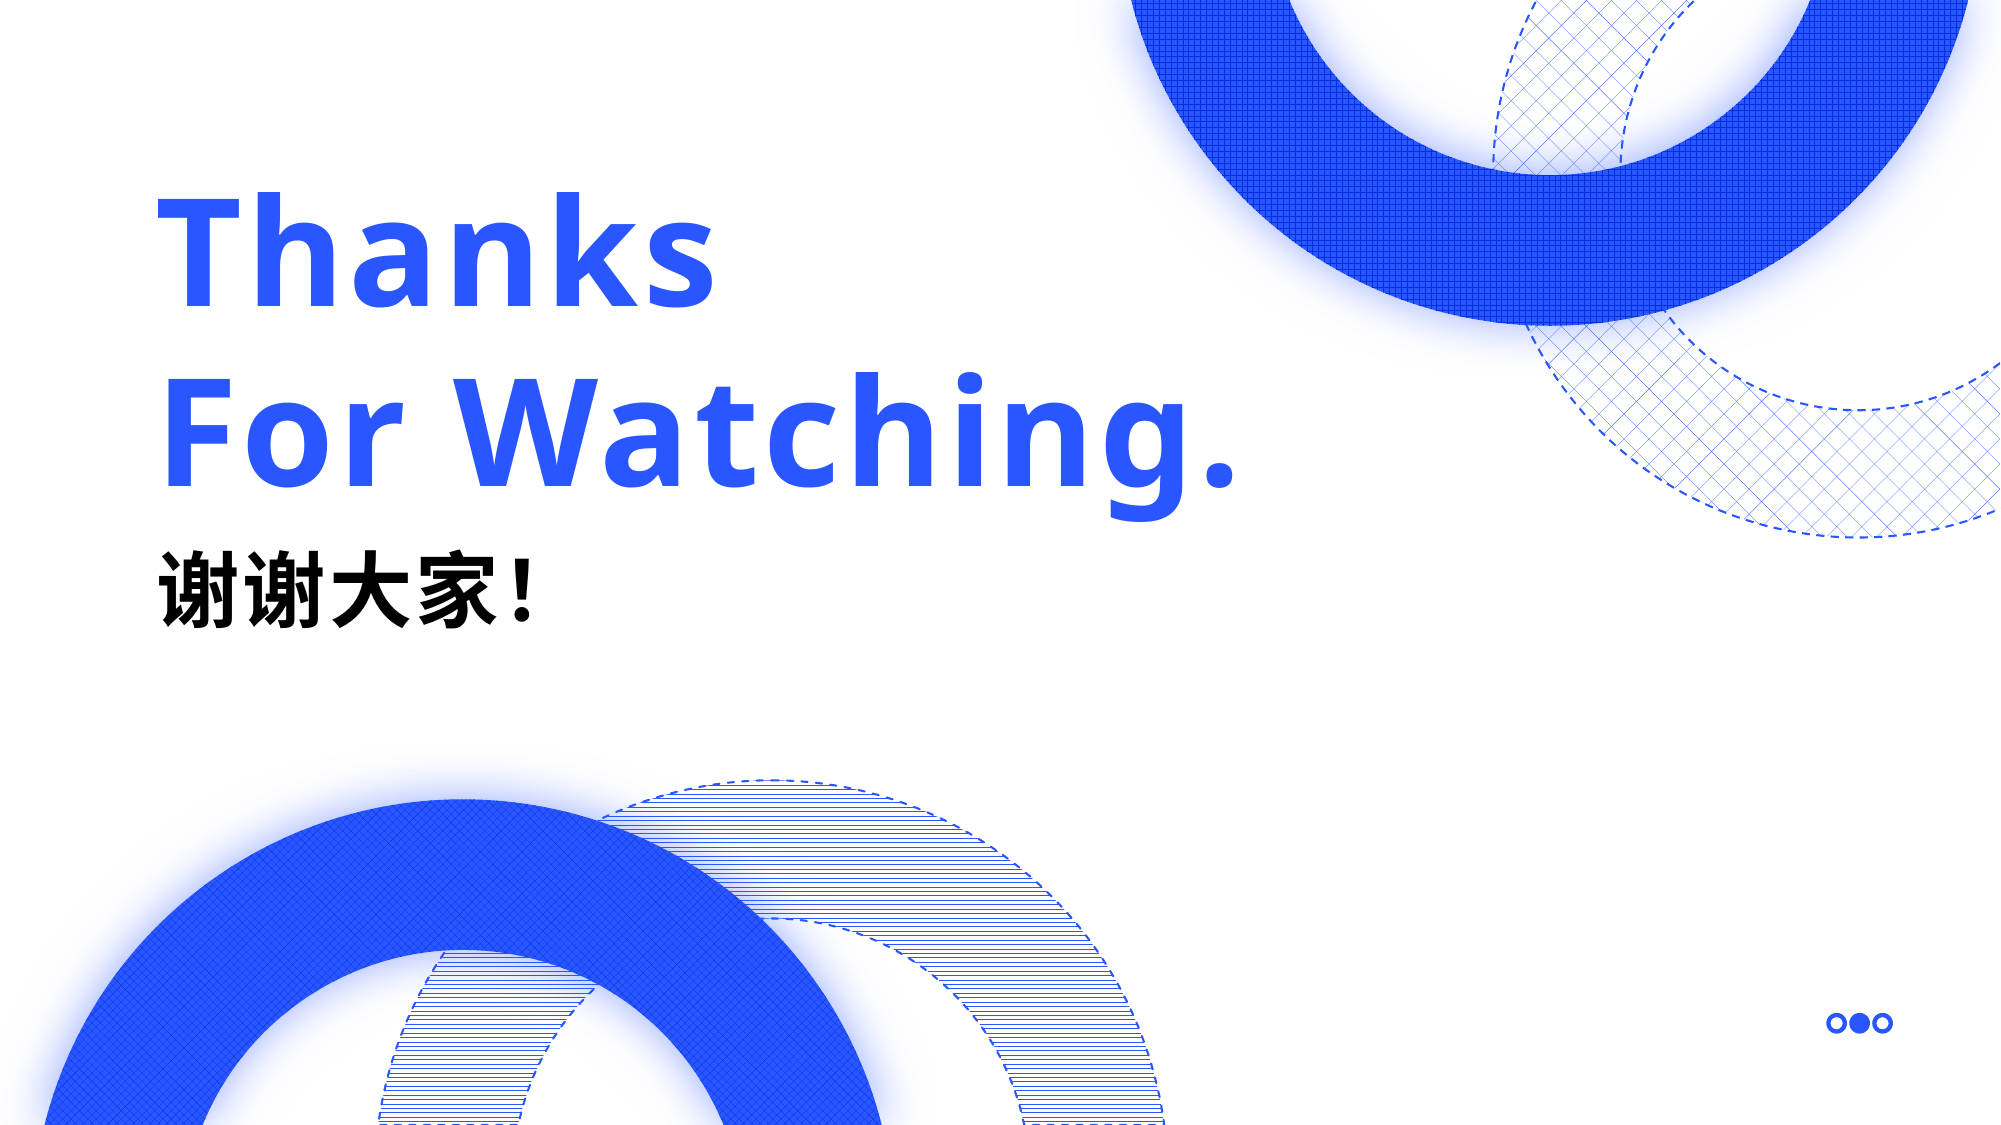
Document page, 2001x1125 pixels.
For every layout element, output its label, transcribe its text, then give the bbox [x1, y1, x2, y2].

title Thanks For Watching. [138, 150, 1315, 523]
list 谢谢大家！ [140, 537, 786, 659]
text_box 夹紧力的确定 [1529, 315, 2001, 538]
text_box 夹紧力的确定 [1491, 0, 1689, 175]
